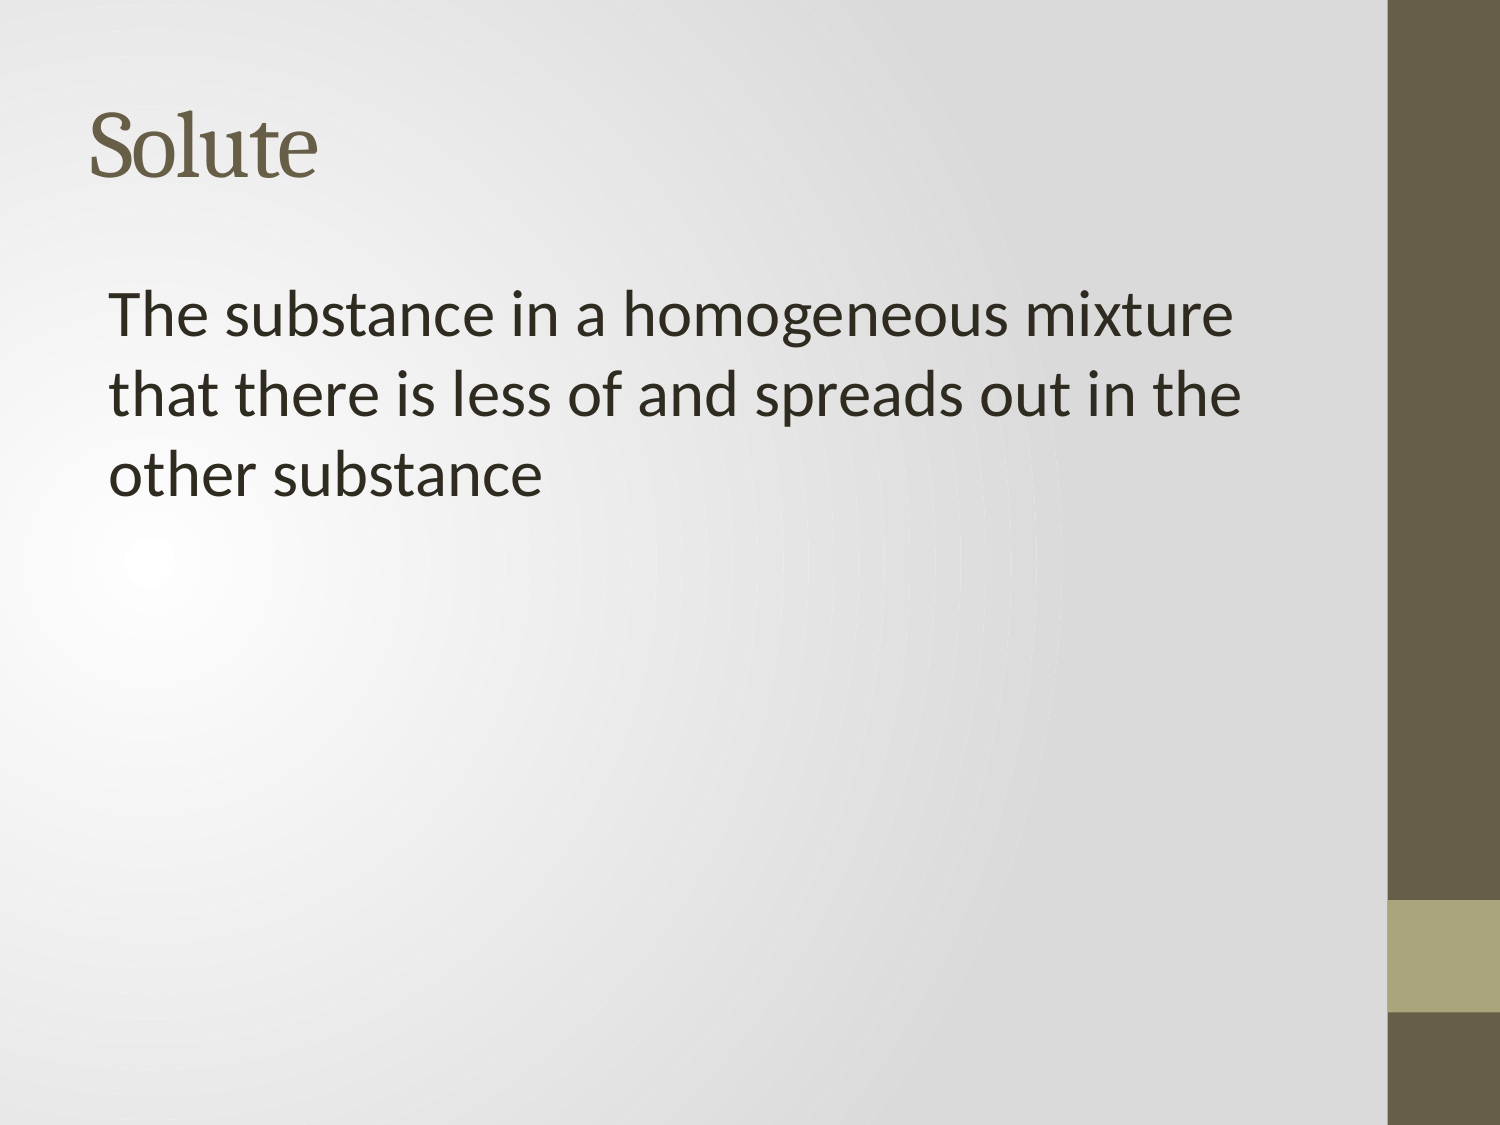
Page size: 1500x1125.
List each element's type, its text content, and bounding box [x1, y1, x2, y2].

title Solute [75, 45, 1325, 233]
list The substance in a homogeneous mixture that there is less of and spreads out in the other substance [75, 262, 1325, 1050]
